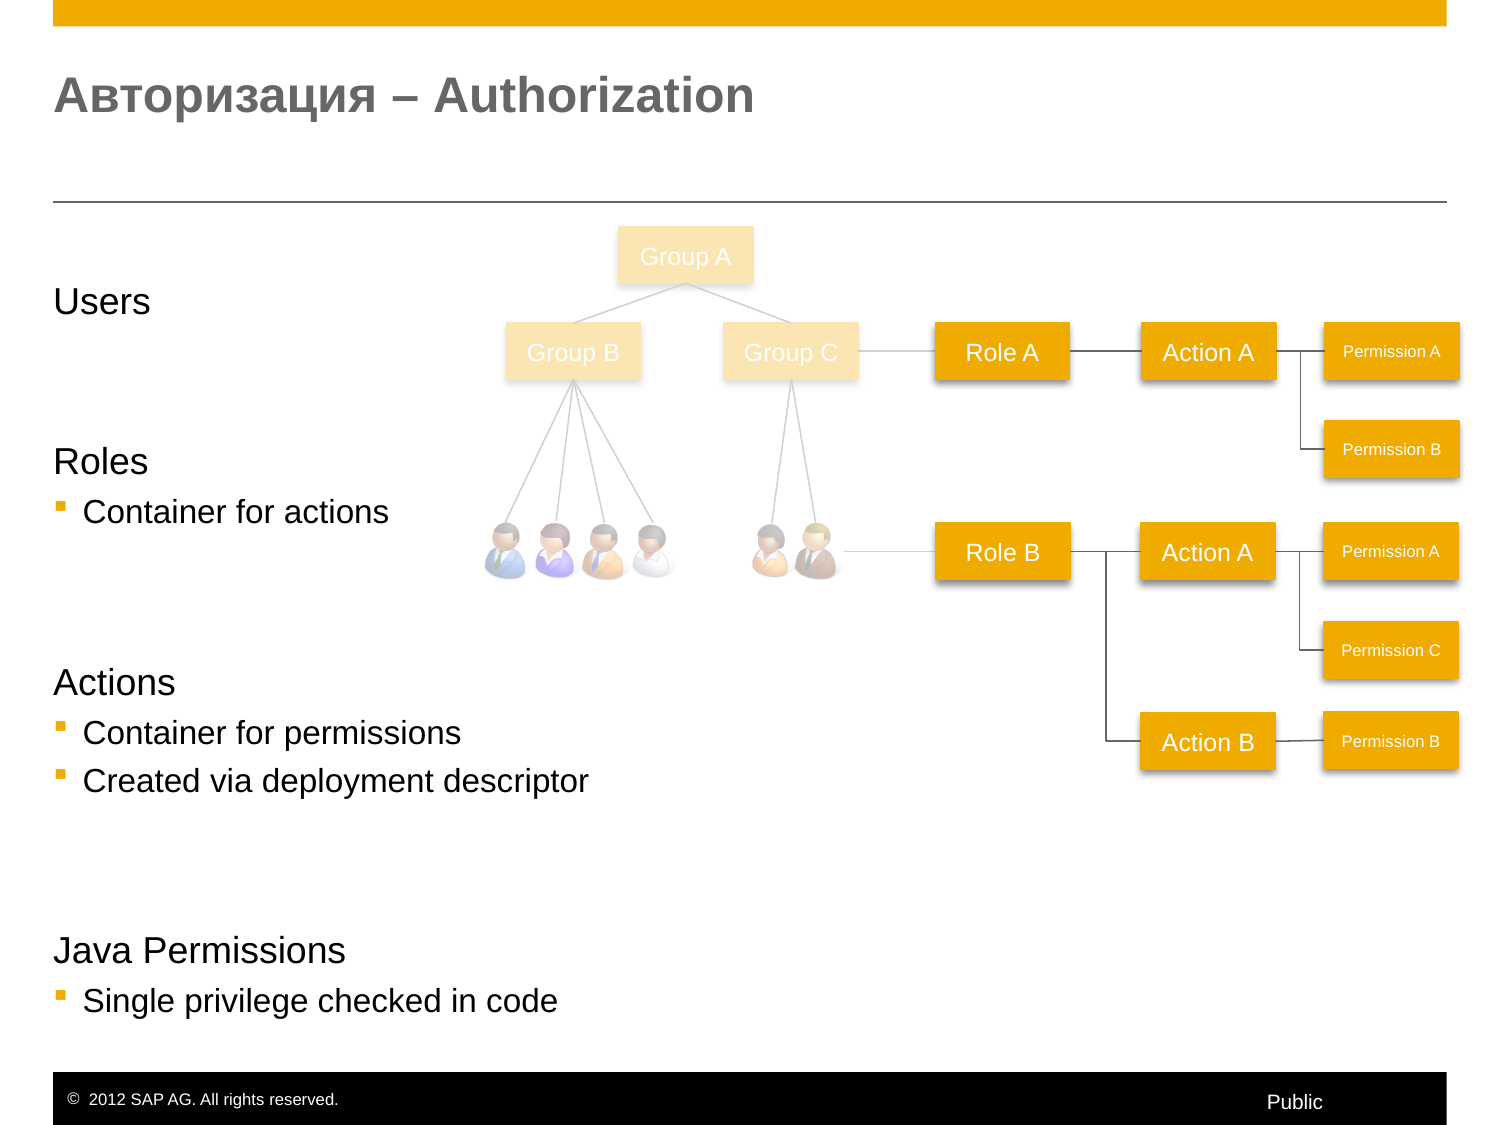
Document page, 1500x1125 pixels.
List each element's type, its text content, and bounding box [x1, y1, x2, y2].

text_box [447, 216, 1460, 770]
title Авторизация – Authorization SAP NW AS Java Concepts and Entities [53, 53, 1447, 178]
list Users Roles Container for actions Actions Container for permissions Created via deployment descriptor Java Permissions Single privilege checked in code [53, 277, 1447, 998]
